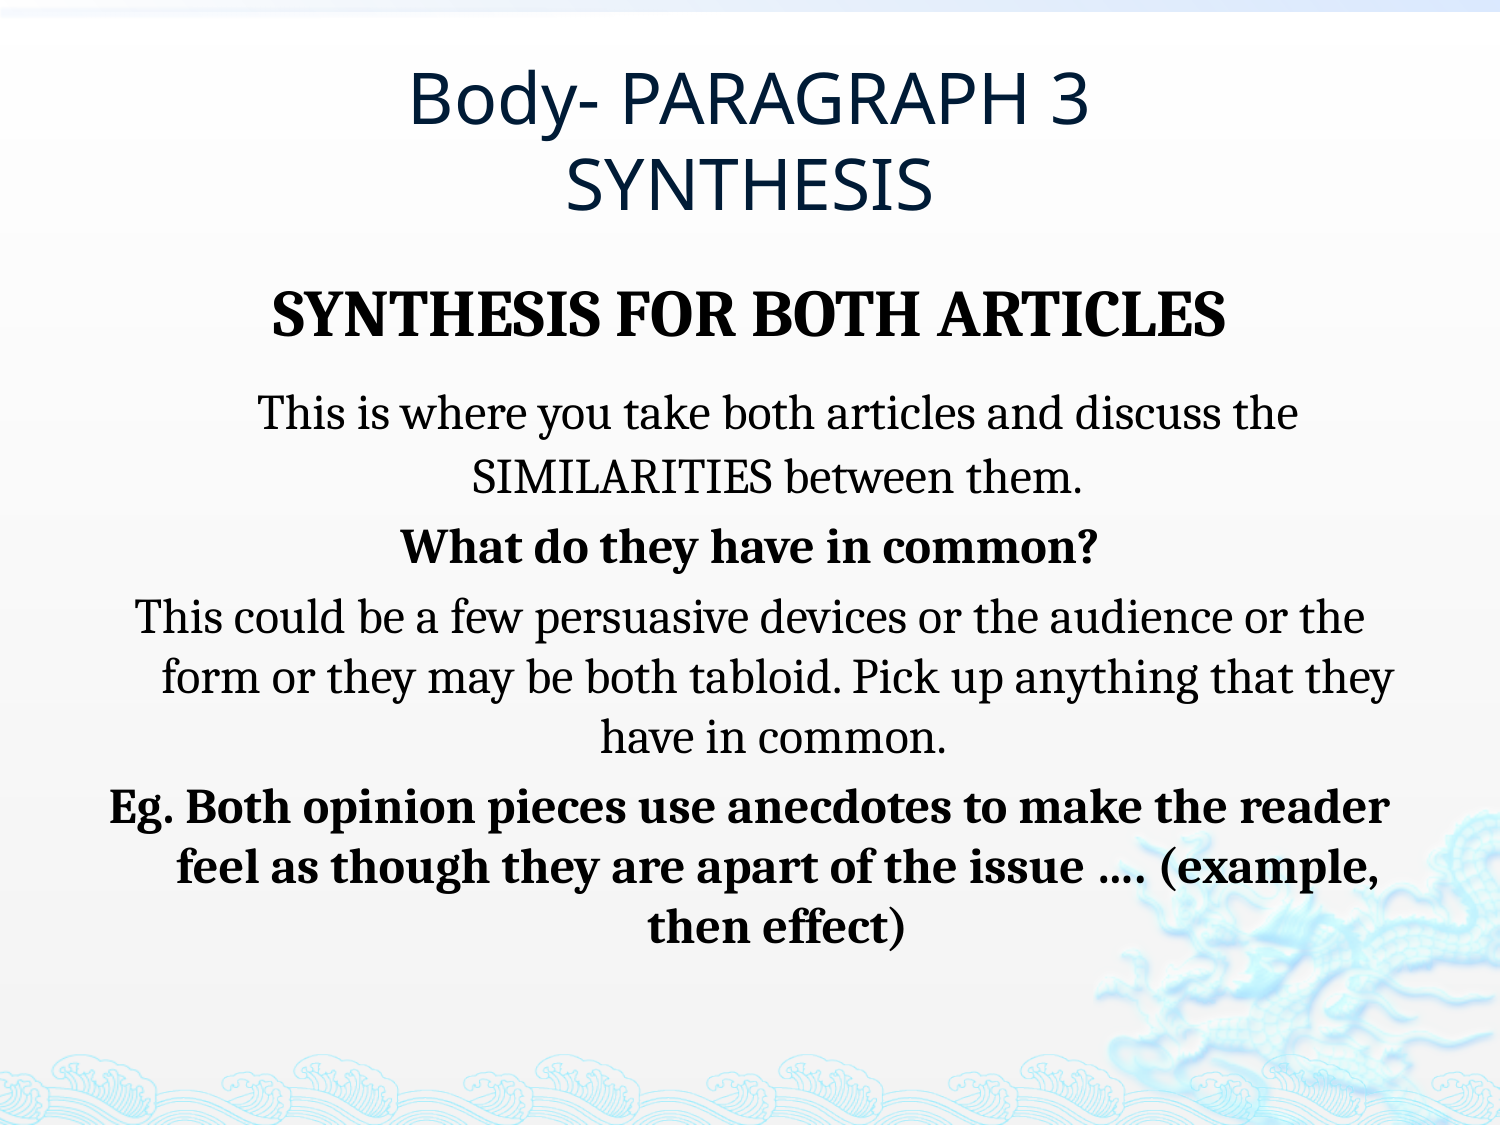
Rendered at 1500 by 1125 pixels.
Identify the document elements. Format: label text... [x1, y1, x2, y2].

title Body- PARAGRAPH 3 SYNTHESIS [75, 45, 1425, 233]
list SYNTHESIS FOR BOTH ARTICLES This is where you take both articles and discuss the SIMILARITIES between them. What do they have in common? This could be a few persuasive devices or the audience or the form or they may be both tabloid. Pick up anything that they have in common. Eg. Both opinion pieces use anecdotes to make the reader feel as though they are apart of the issue …. (example, then effect) [75, 262, 1425, 1005]
